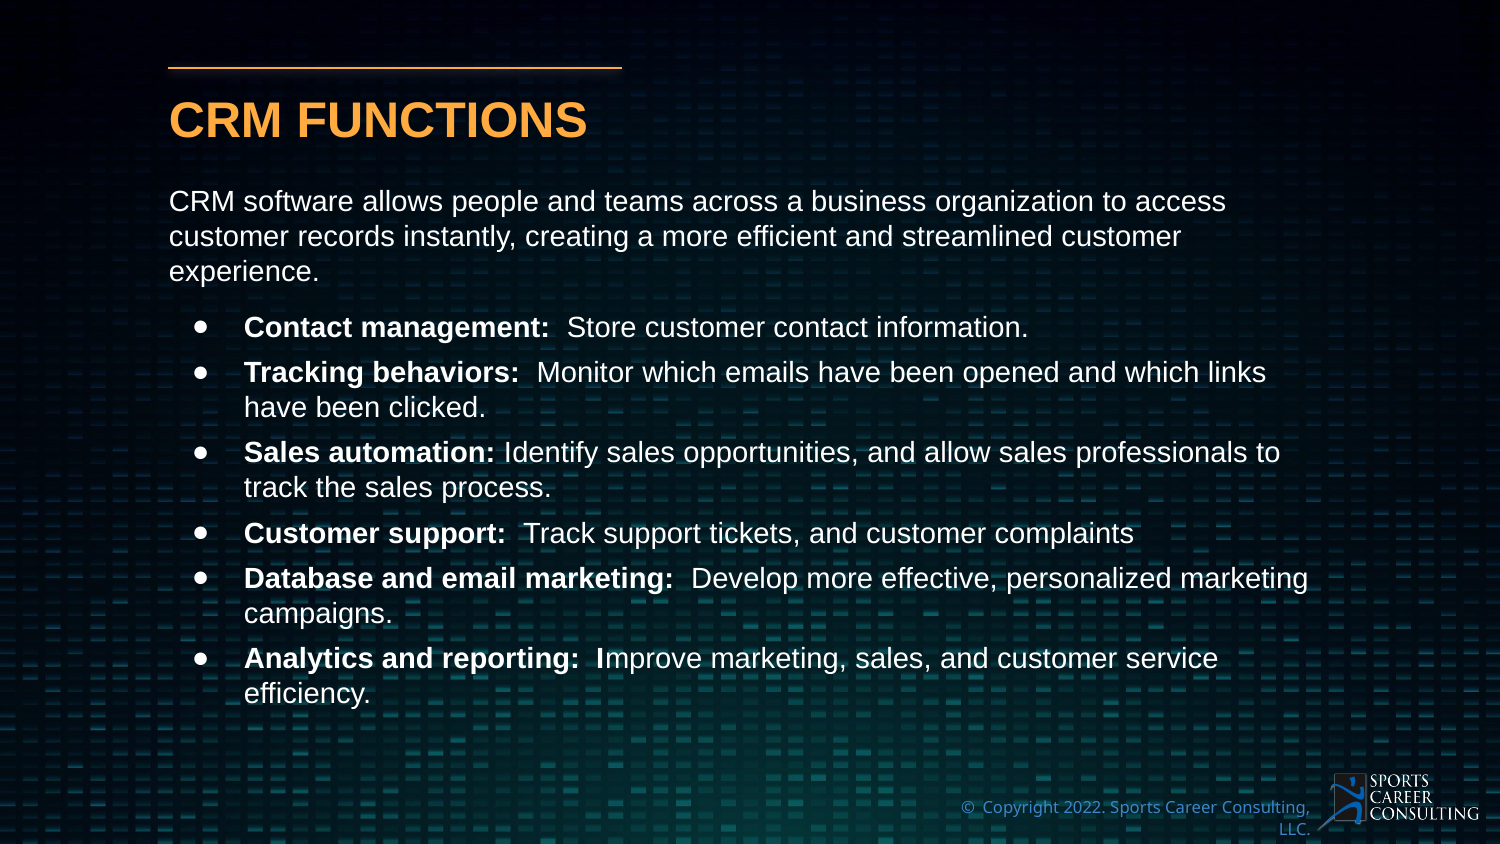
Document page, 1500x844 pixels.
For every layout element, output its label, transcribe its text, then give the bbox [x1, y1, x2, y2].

title CRM FUNCTIONS [153, 72, 1095, 167]
list CRM software allows people and teams across a business organization to access customer records instantly, creating a more efficient and streamlined customer experience. Contact management: Store customer contact information. Tracking behaviors: Monitor which emails have been opened and which links have been clicked. Sales automation: Identify sales opportunities, and allow sales professionals to track the sales process. Customer support: Track support tickets, and customer complaints Database and email marketing: Develop more effective, personalized marketing campaigns. Analytics and reporting: Improve marketing, sales, and customer service efficiency. [153, 167, 1331, 703]
picture [0, 0, 1500, 844]
text_box © Copyright 2022. Sports Career Consulting, LLC. [914, 769, 1326, 844]
